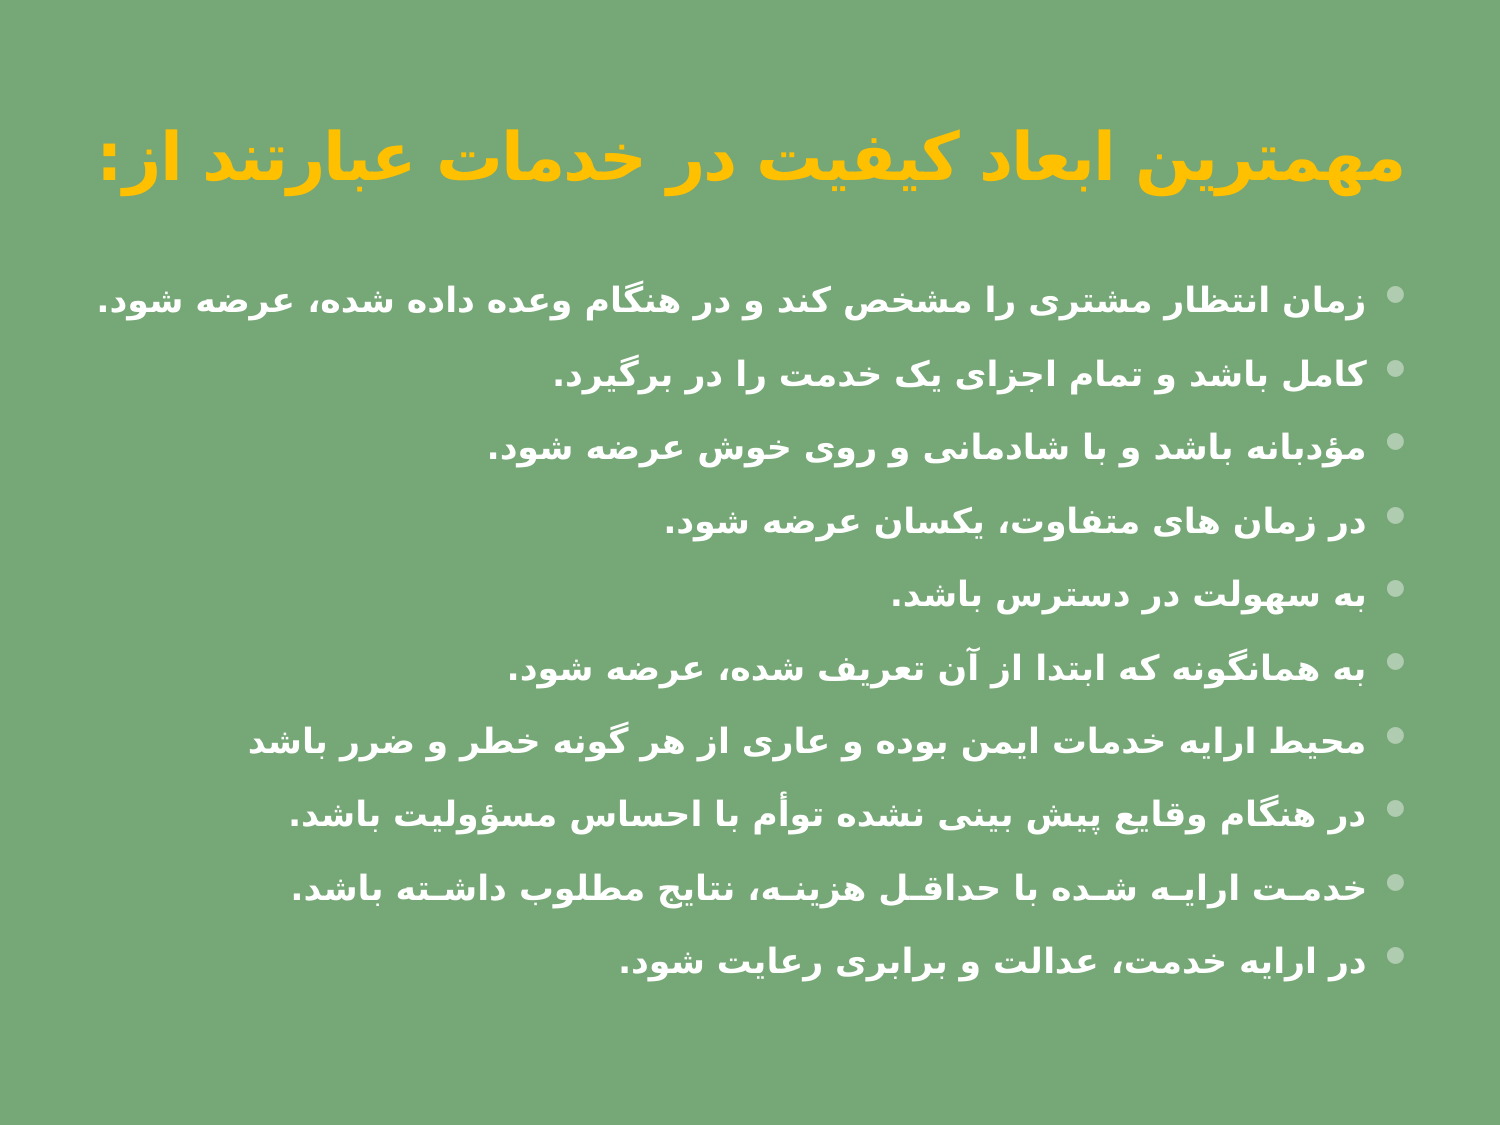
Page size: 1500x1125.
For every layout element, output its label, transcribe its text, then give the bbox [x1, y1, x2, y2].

title مهمترین ابعاد کیفیت در خدمات عبارتند از: [76, 54, 1427, 202]
list زمان انتظار مشتری را مشخص کند و در هنگام وعده داده شده، عرضه شود. کامل باشد و تمام اجزای یک خدمت را در برگیرد. مؤدبانه باشد و با شادمانی و روی خوش عرضه شود. در زمان های متفاوت، یکسان عرضه شود. به سهولت در دسترس باشد. به همانگونه که ابتدا از آن تعریف شده، عرضه شود. محیط ارایه خدمات ایمن بوده و عاری از هر گونه خطر و ضرر باشد در هنگام وقایع پیش بینی نشده توأم با احساس مسؤولیت باشد. خدمـت ارایـه شـده با حداقـل هزینـه، نتایج مطلوب داشـته باشد. در ارایه خدمت، عدالت و برابری رعایت شود. [75, 249, 1425, 1000]
